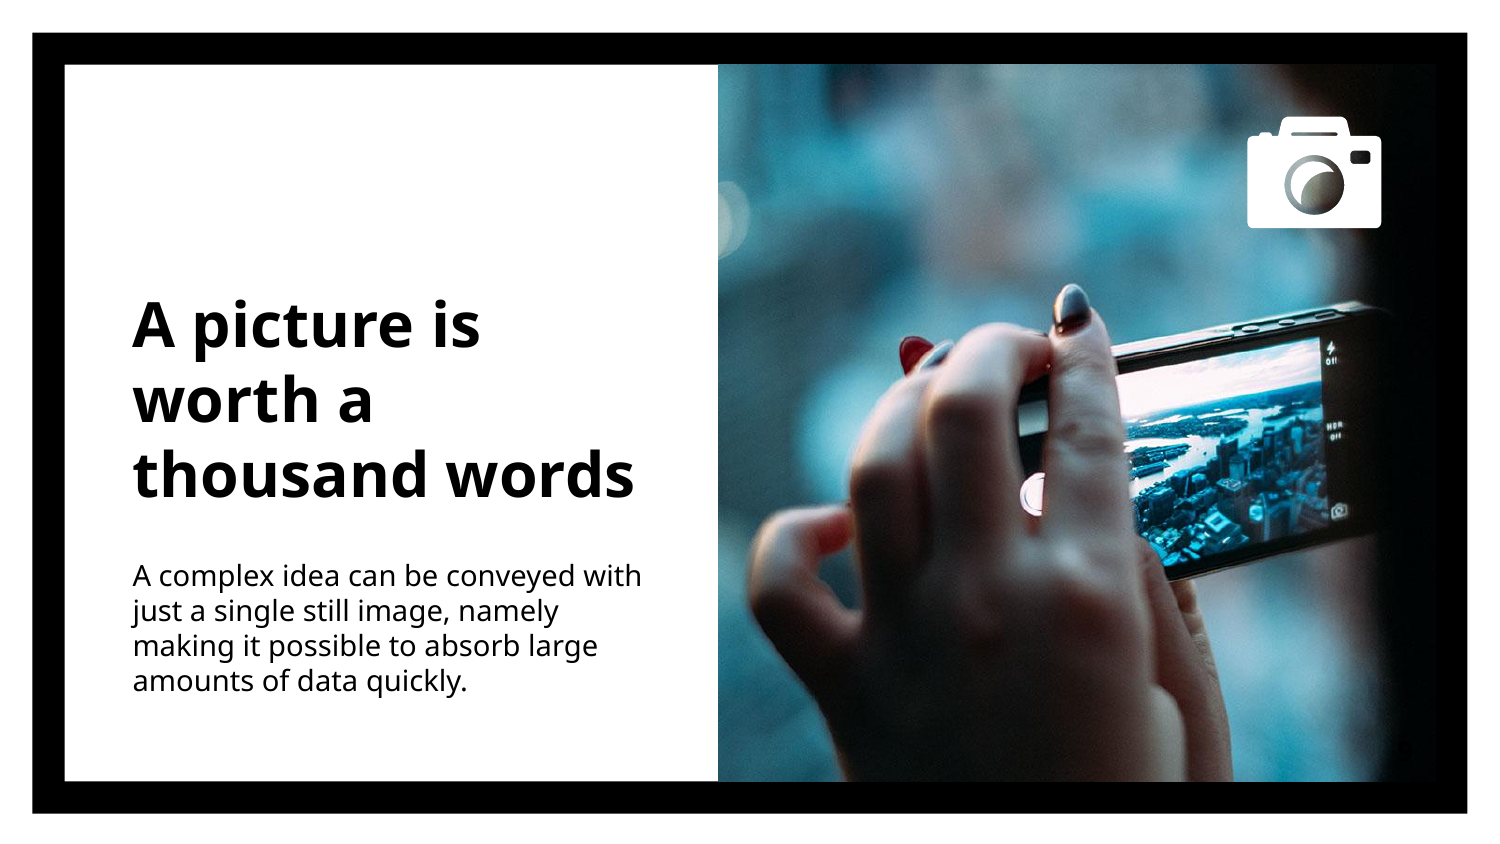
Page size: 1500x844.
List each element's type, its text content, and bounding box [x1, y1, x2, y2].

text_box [1247, 116, 1382, 229]
picture [718, 64, 1436, 782]
title A picture is worth a thousand words [117, 301, 666, 525]
list A complex idea can be conveyed with just a single still image, namely making it possible to absorb large amounts of data quickly. [117, 541, 666, 740]
